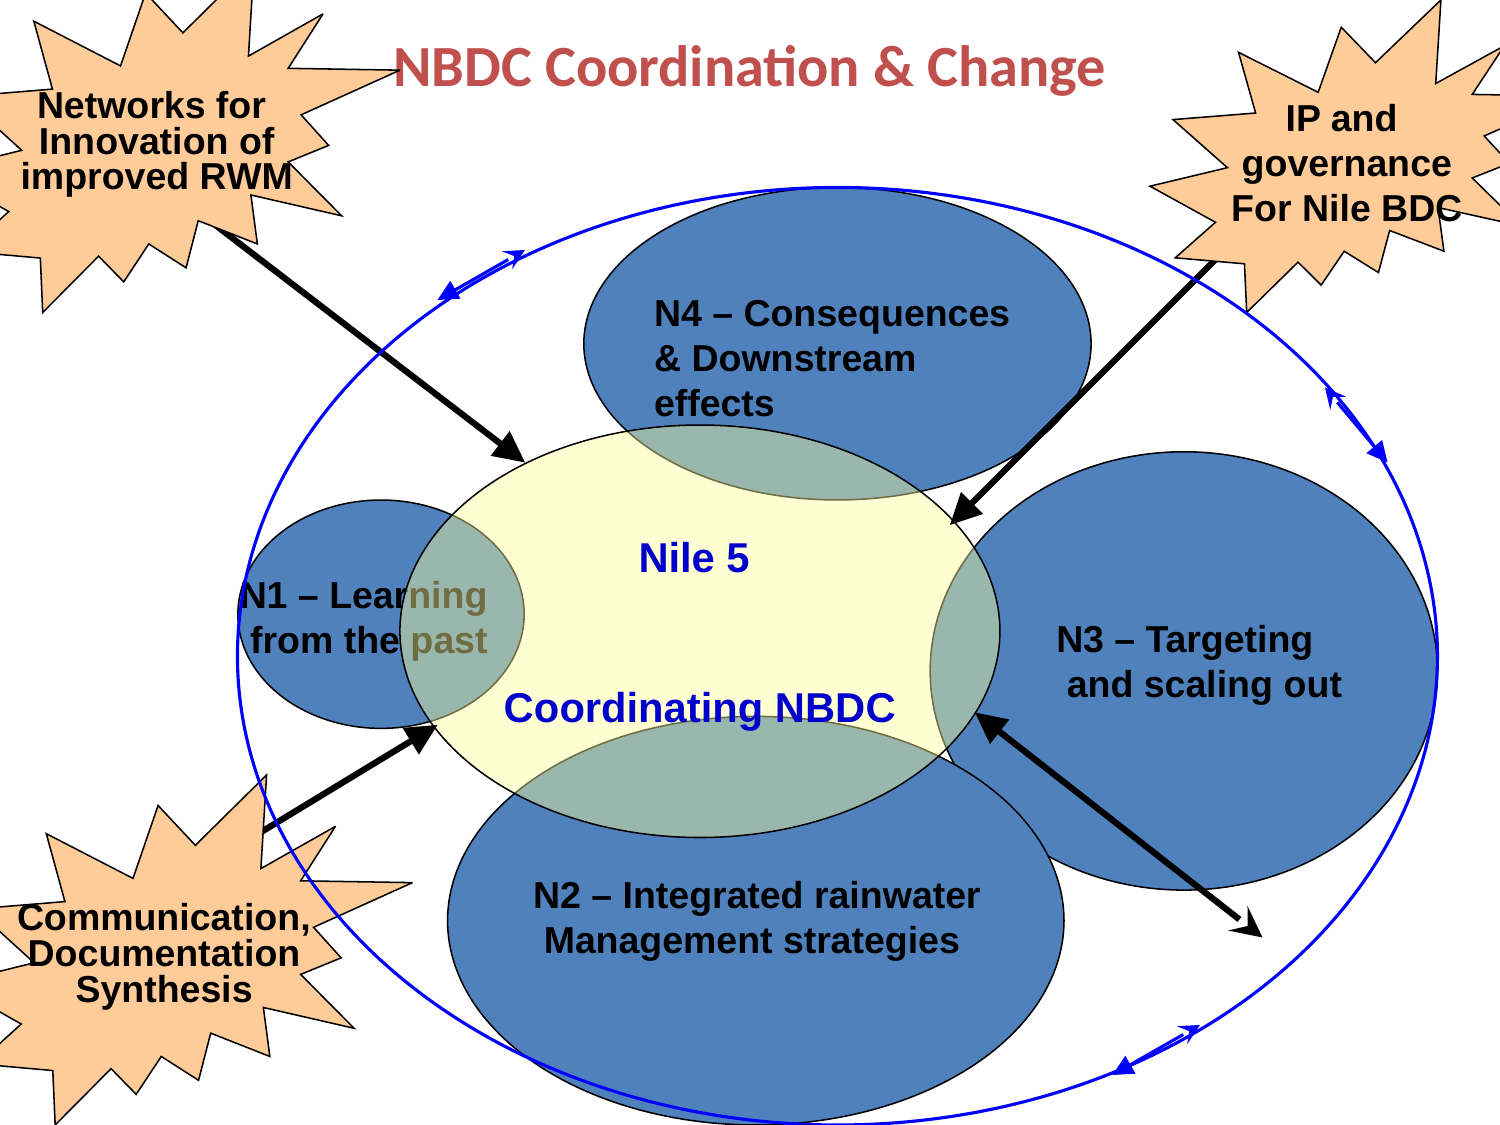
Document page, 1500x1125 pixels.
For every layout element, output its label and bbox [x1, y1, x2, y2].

text_box [0, 0, 1500, 1125]
text_box [237, 187, 1438, 1125]
